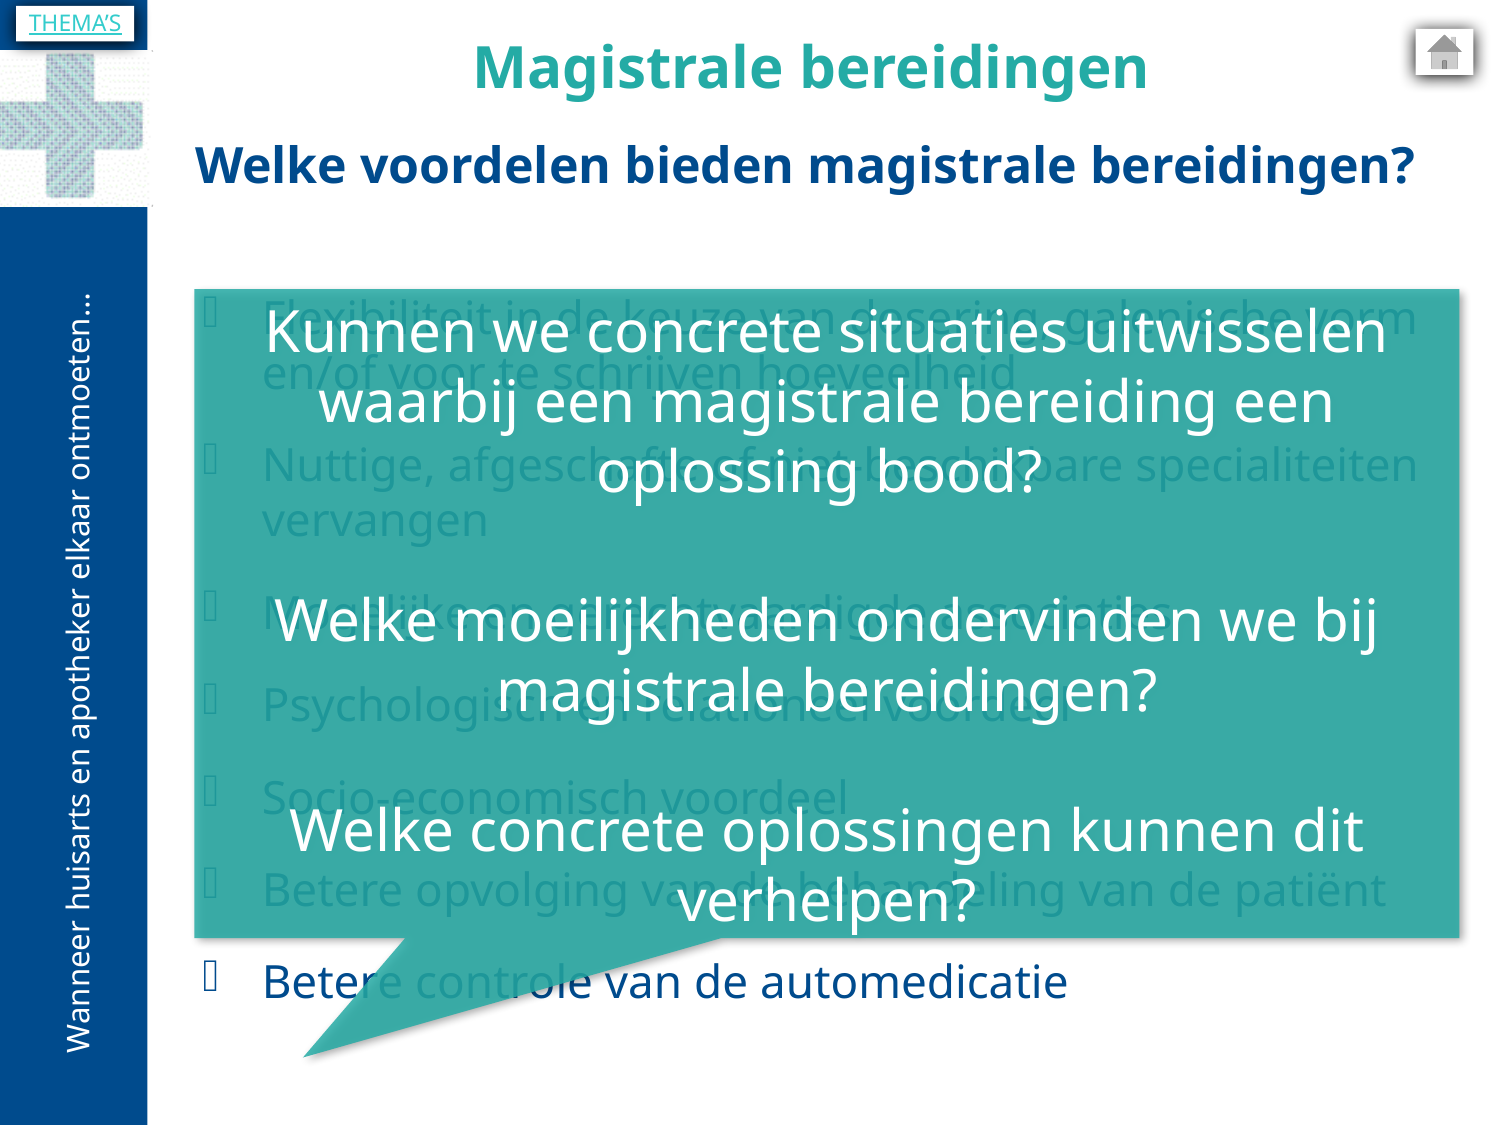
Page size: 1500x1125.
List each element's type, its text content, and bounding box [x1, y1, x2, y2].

list Magistrale bereidingen [163, 30, 1460, 126]
list Flexibiliteit in de keuze van dosering, galenische vorm en/of voor te schrijven hoeveelheid Nuttige, afgeschafte of niet-beschikbare specialiteiten vervangen Mogelijke en gerechtvaardigde associaties Psychologisch en relationeel voordeel Socio-economisch voordeel Betere opvolging van de behandeling van de patiënt Betere controle van de automedicatie [187, 281, 1460, 1079]
text_box [1415, 28, 1474, 76]
text_box Kunnen we concrete situaties uitwisselen waarbij een magistrale bereiding een oplossing bood? Welke moeilijkheden ondervinden we bij magistrale bereidingen? Welke concrete oplossingen kunnen dit verhelpen? [193, 288, 1461, 1059]
text_box Welke voordelen bieden magistrale bereidingen? [151, 126, 1460, 202]
picture [0, 50, 154, 207]
text_box THEMA’S [15, 5, 135, 42]
